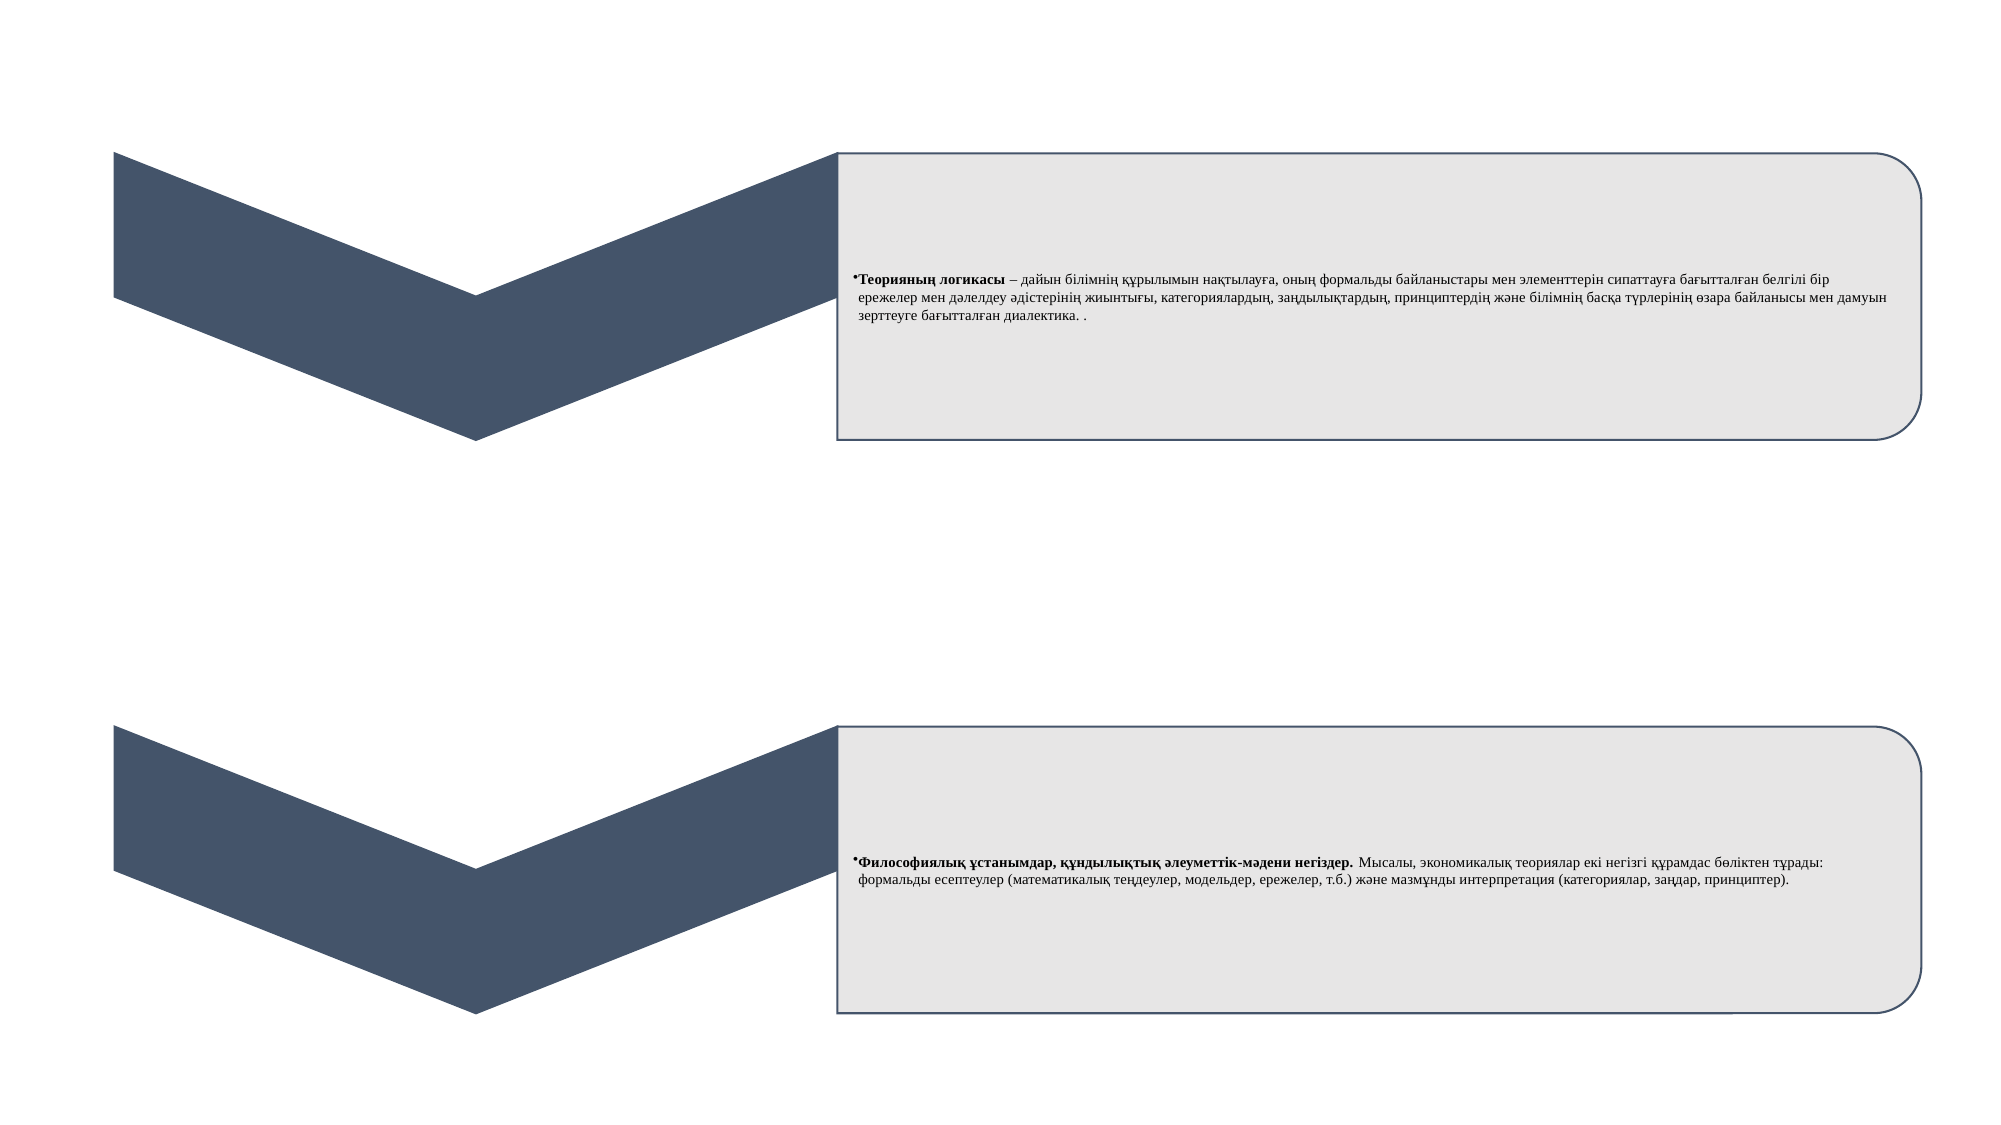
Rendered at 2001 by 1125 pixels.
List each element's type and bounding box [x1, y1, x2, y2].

list [114, 153, 1922, 1014]
